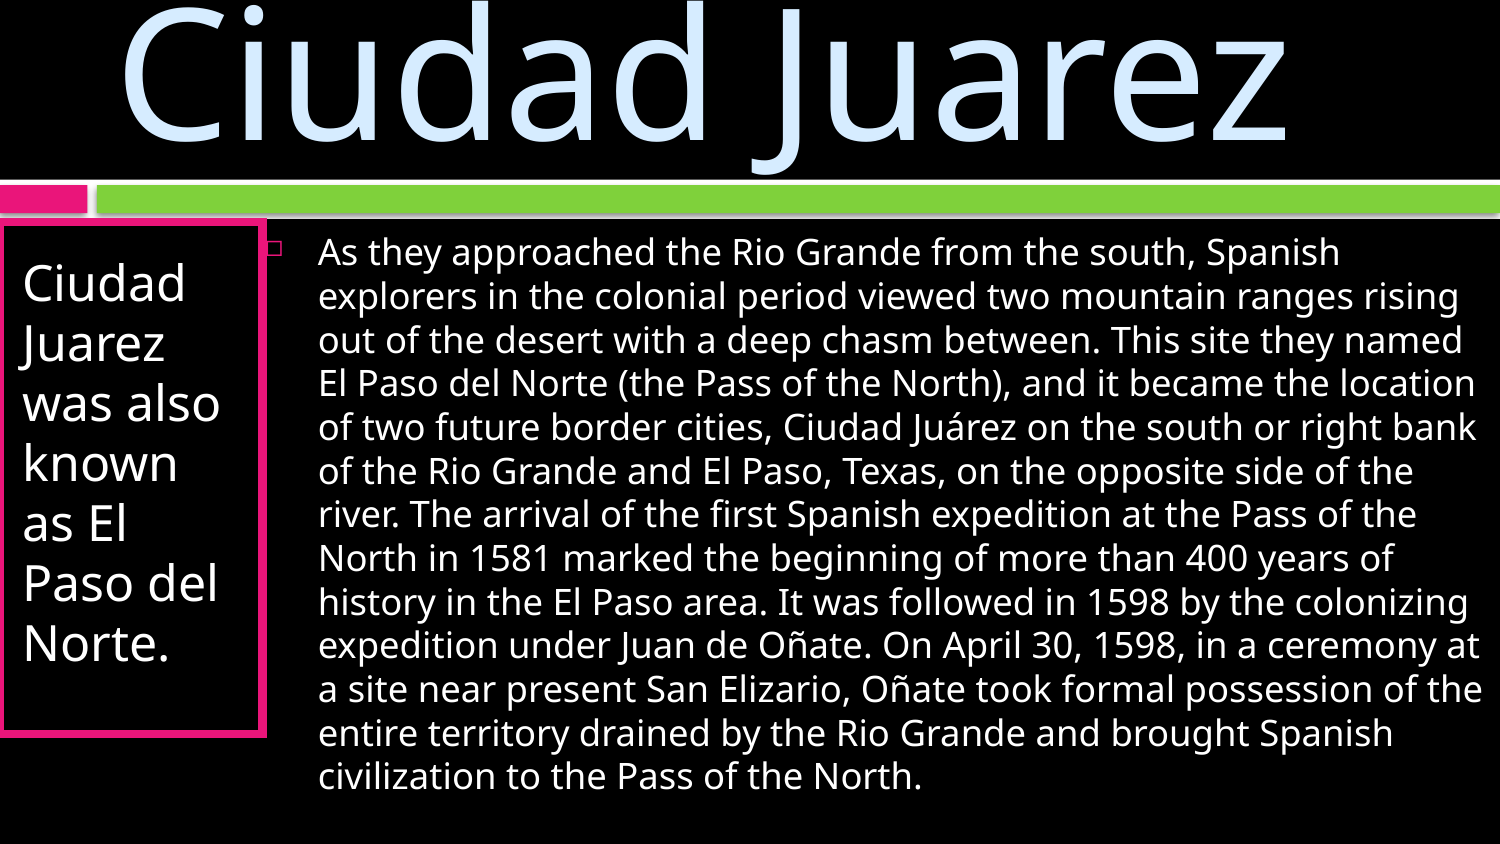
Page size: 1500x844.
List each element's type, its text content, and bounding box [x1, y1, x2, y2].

list Ciudad Juarez was also known as El Paso del Norte. [0, 218, 267, 738]
list As they approached the Rio Grande from the south, Spanish explorers in the colonial period viewed two mountain ranges rising out of the desert with a deep chasm between. This site they named El Paso del Norte (the Pass of the North), and it became the location of two future border cities, Ciudad Juárez on the south or right bank of the Rio Grande and El Paso, Texas, on the opposite side of the river. The arrival of the first Spanish expedition at the Pass of the North in 1581 marked the beginning of more than 400 years of history in the El Paso area. It was followed in 1598 by the colonizing expedition under Juan de Oñate. On April 30, 1598, in a ceremony at a site near present San Elizario, Oñate took formal possession of the entire territory drained by the Rio Grande and brought Spanish civilization to the Pass of the North. [249, 221, 1500, 844]
title Ciudad Juarez [99, 19, 1438, 185]
